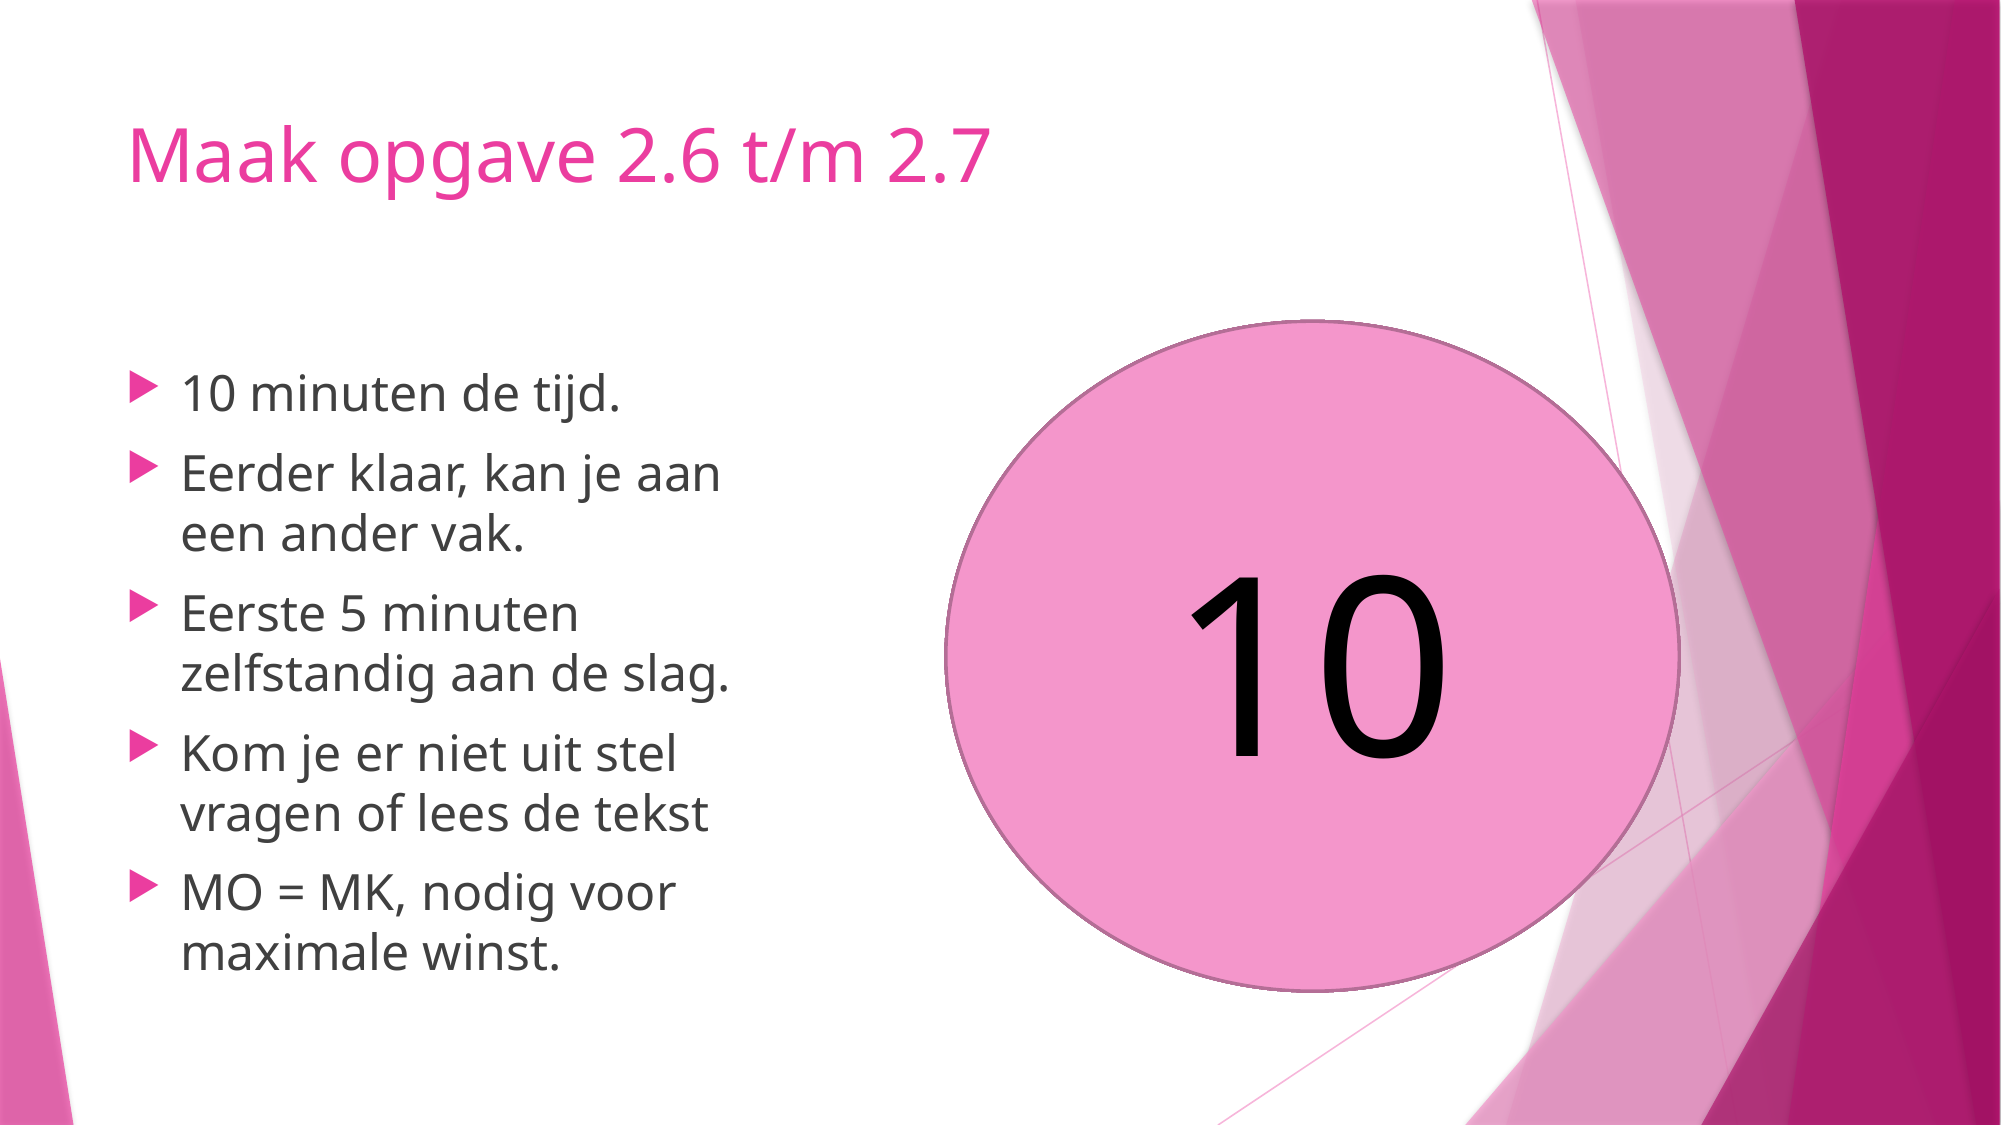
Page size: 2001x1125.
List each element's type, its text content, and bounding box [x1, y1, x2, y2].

list 10 minuten de tijd. Eerder klaar, kan je aan een ander vak. Eerste 5 minuten zelfstandig aan de slag. Kom je er niet uit stel vragen of lees de tekst MO = MK, nodig voor maximale winst. [111, 354, 774, 992]
text_box 10 [944, 319, 1681, 993]
title Maak opgave 2.6 t/m 2.7 [111, 99, 1522, 317]
